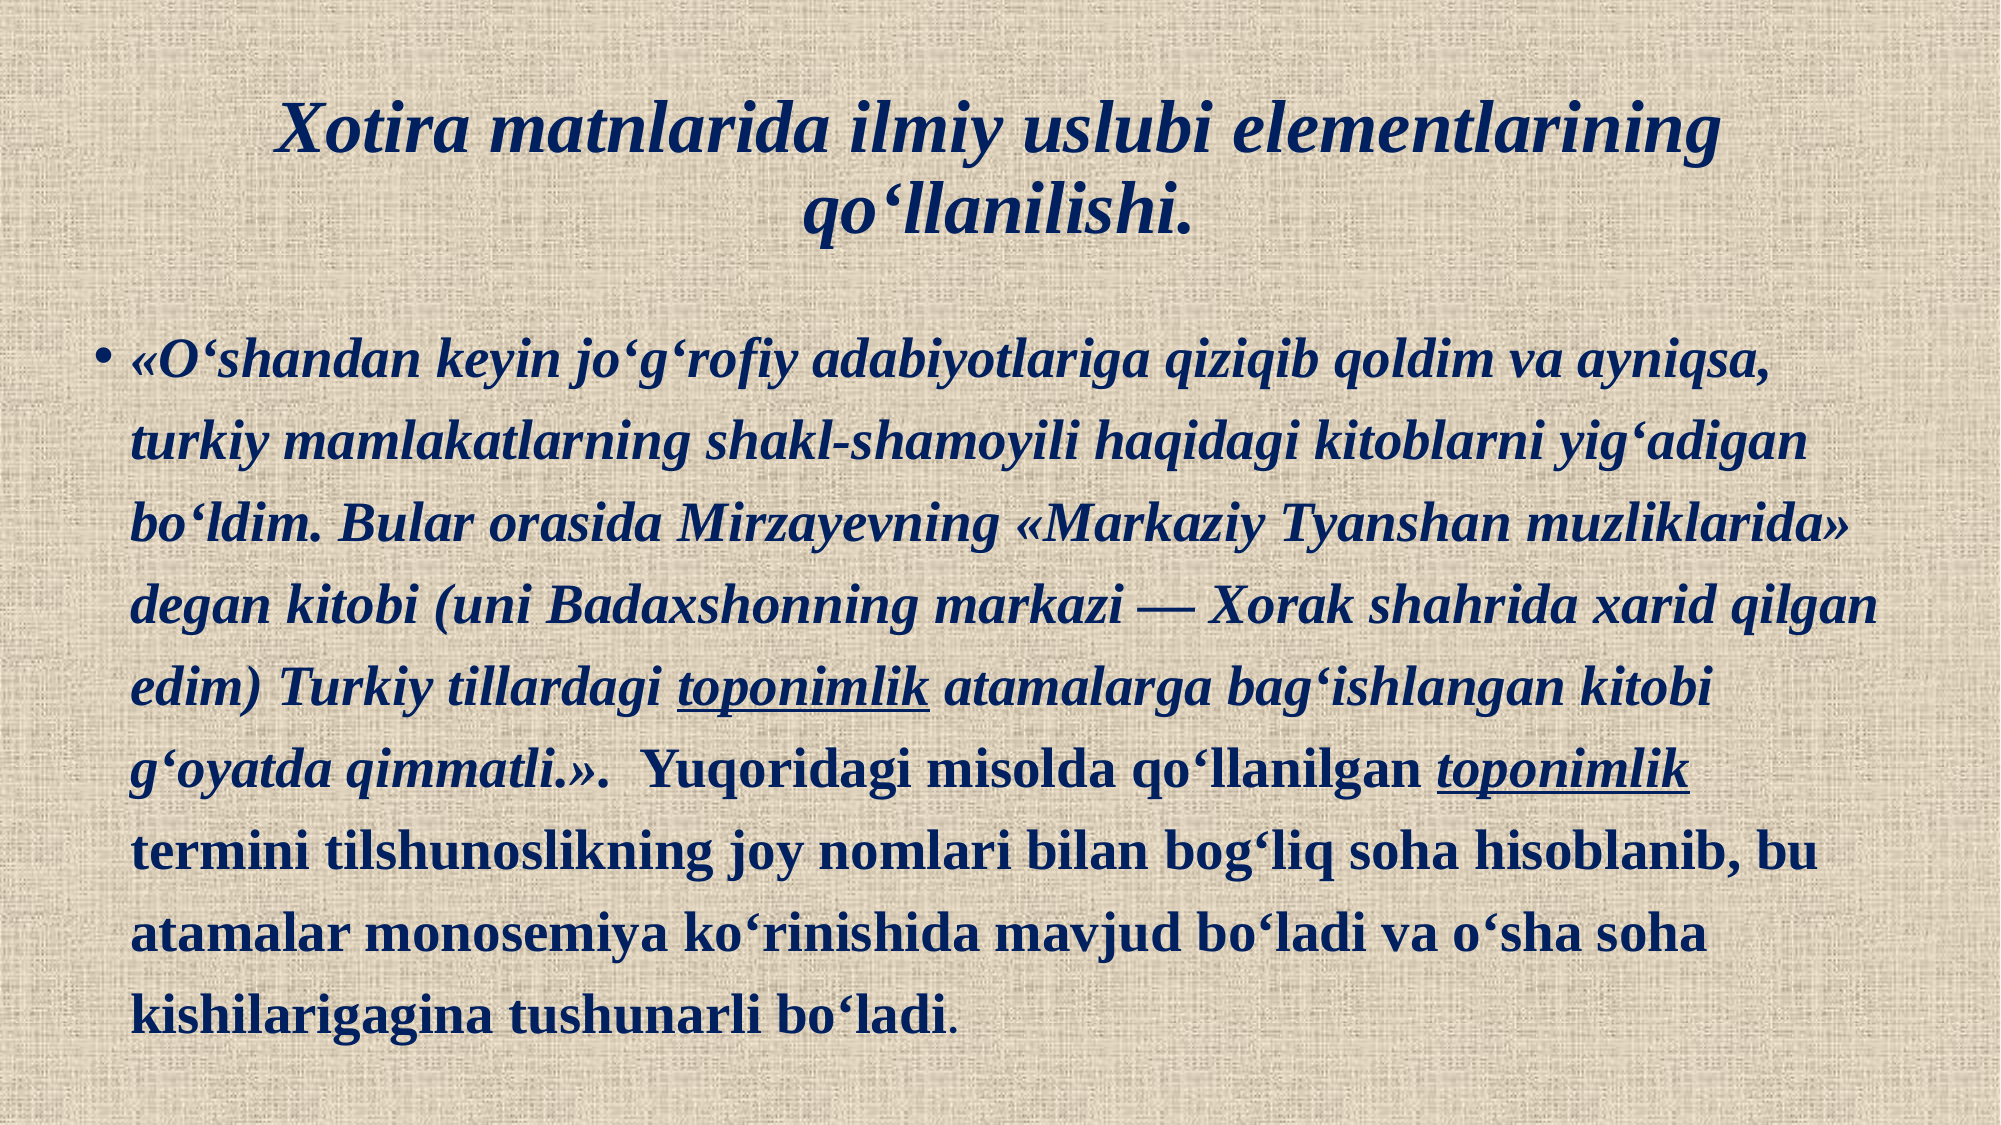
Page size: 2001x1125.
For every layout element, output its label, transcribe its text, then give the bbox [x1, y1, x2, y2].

title Xotira matnlarida ilmiy uslubi elementlarining qo‘llanilishi. [137, 59, 1863, 278]
picture [0, 0, 2001, 1125]
list «O‘shandan keyin jo‘g‘rofiy adabiyotlariga qiziqib qoldim va ayniqsa, turkiy mamlakatlarning shakl-shamoyili haqidagi kitoblarni yig‘adigan bo‘ldim. Bular orasida Mirzayevning «Markaziy Tyanshan muzliklarida» degan kitobi (uni Badaxshonning markazi — Xorak shahrida xarid qilgan edim) Turkiy tillardagi toponimlik atamalarga bag‘ishlangan kitobi g‘oyatda qimmatli.». Yuqoridagi misolda qo‘llanilgan toponimlik termini tilshunoslikning joy nomlari bilan bog‘liq soha hisoblanib, bu atamalar monosemiya ko‘rinishida mavjud bo‘ladi va o‘sha soha kishilarigagina tushunarli bo‘ladi. [78, 299, 1912, 1065]
